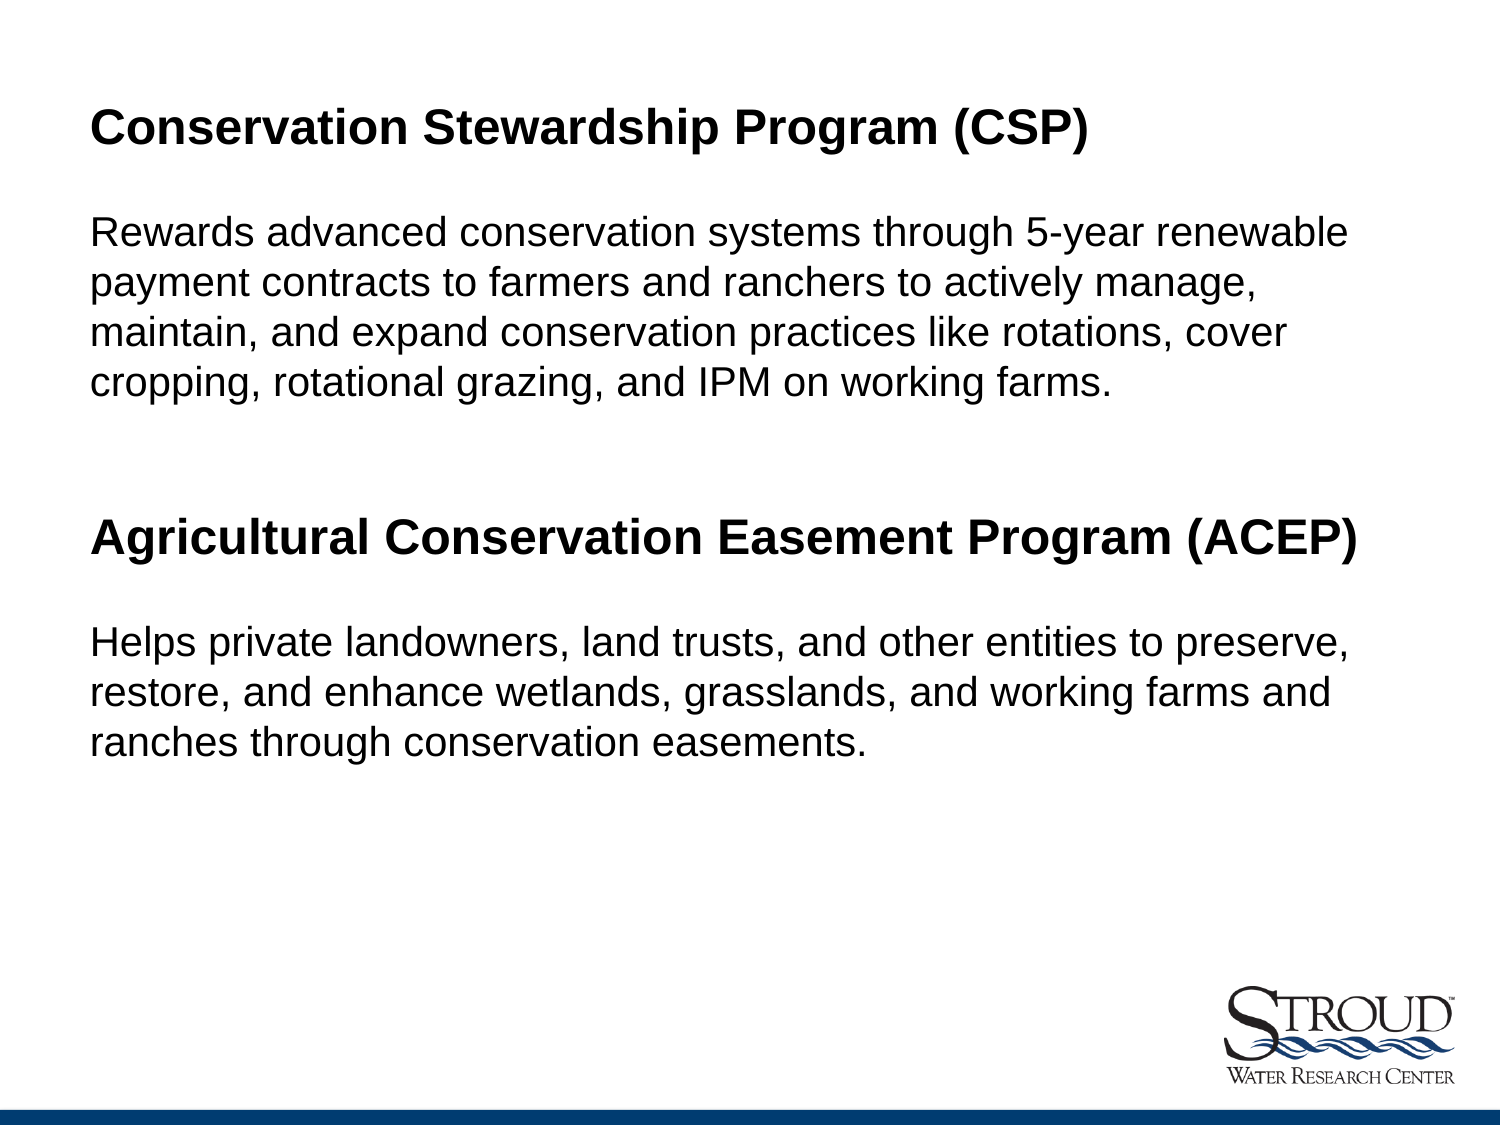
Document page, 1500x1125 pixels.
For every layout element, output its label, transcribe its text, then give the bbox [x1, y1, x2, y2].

text_box Conservation Stewardship Program (CSP) Rewards advanced conservation systems through 5-year renewable payment contracts to farmers and ranchers to actively manage, maintain, and expand conservation practices like rotations, cover cropping, rotational grazing, and IPM on working farms. Agricultural Conservation Easement Program (ACEP) Helps private landowners, land trusts, and other entities to preserve, restore, and enhance wetlands, grasslands, and working farms and ranches through conservation easements. [74, 87, 1425, 908]
picture [1224, 986, 1455, 1084]
